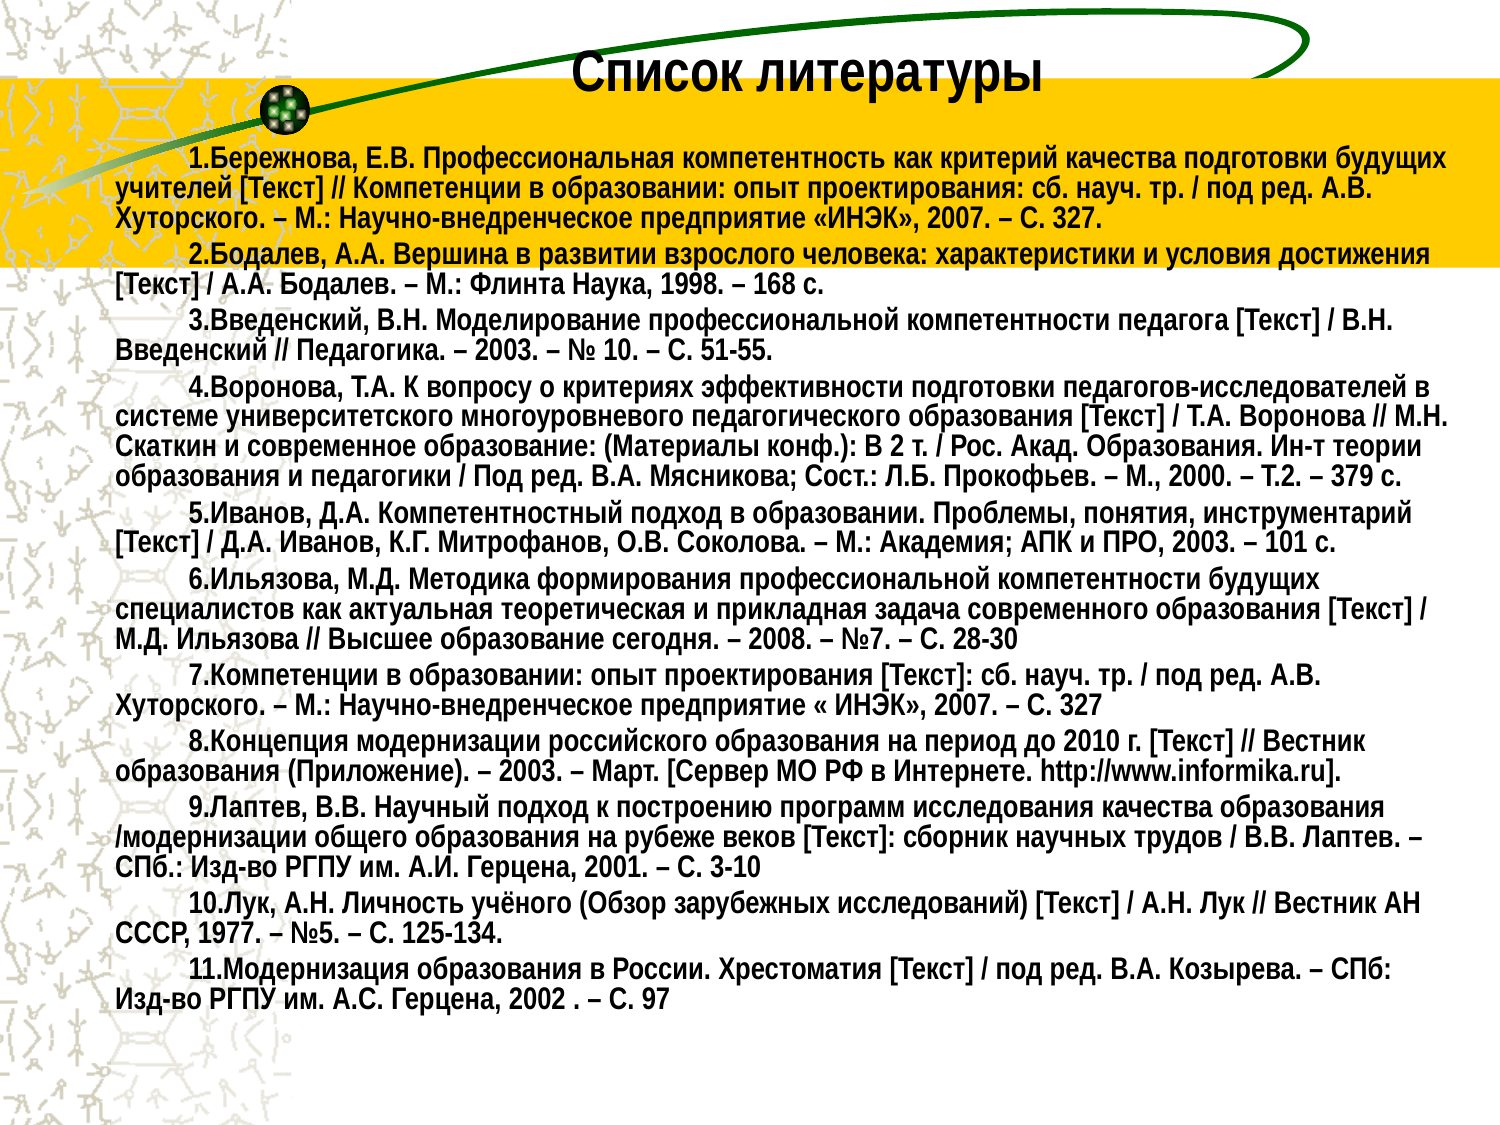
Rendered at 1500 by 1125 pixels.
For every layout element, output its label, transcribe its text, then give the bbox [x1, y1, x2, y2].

list Бережнова, Е.В. Профессиональная компетентность как критерий качества подготовки будущих учителей [Текст] // Компетенции в образовании: опыт проектирования: сб. науч. тр. / под ред. А.В. Хуторского. – М.: Научно-внедренческое предприятие «ИНЭК», 2007. – С. 327. Бодалев, А.А. Вершина в развитии взрослого человека: характеристики и условия достижения [Текст] / А.А. Бодалев. – М.: Флинта Наука, 1998. – 168 с. Введенский, В.Н. Моделирование профессиональной компетентности педагога [Текст] / В.Н. Введенский // Педагогика. – 2003. – № 10. – С. 51-55. Воронова, Т.А. К вопросу о критериях эффективности подготовки педагогов-исследователей в системе университетского многоуровневого педагогического образования [Текст] / Т.А. Воронова // М.Н. Скаткин и современное образование: (Материалы конф.): В 2 т. / Рос. Акад. Образования. Ин-т теории образования и педагогики / Под ред. В.А. Мясникова; Сост.: Л.Б. Прокофьев. – М., 2000. – Т.2. – 379 с. Иванов, Д.А. Компетентностный подход в образовании. Проблемы, понятия, инструментарий [Текст] / Д.А. Иванов, К.Г. Митрофанов, О.В. Соколова. – М.: Академия; АПК и ПРО, 2003. – 101 с. Ильязова, М.Д. Методика формирования профессиональной компетентности будущих специалистов как актуальная теоретическая и прикладная задача современного образования [Текст] / М.Д. Ильязова // Высшее образование сегодня. – 2008. – №7. – С. 28-30 Компетенции в образовании: опыт проектирования [Текст]: сб. науч. тр. / под ред. А.В. Хуторского. – М.: Научно-внедренческое предприятие « ИНЭК», 2007. – С. 327 Концепция модернизации российского образования на период до 2010 г. [Текст] // Вестник образования (Приложение). – 2003. – Март. [Сервер МО РФ в Интернете. http://www.informika.ru]. Лаптев, В.В. Научный подход к построению программ исследования качества образования /модернизации общего образования на рубеже веков [Текст]: сборник научных трудов / В.В. Лаптев. – СПб.: Изд-во РГПУ им. А.И. Герцена, 2001. – С. 3-10 Лук, А.Н. Личность учёного (Обзор зарубежных исследований) [Текст] / А.Н. Лук // Вестник АН СССР, 1977. – №5. – С. 125-134. Модернизация образования в России. Хрестоматия [Текст] / под ред. В.А. Козырева. – СПб: Изд-во РГПУ им. А.С. Герцена, 2002 . – С. 97 [100, 136, 1471, 963]
title Список литературы [182, 0, 1434, 136]
picture [0, 0, 182, 1125]
